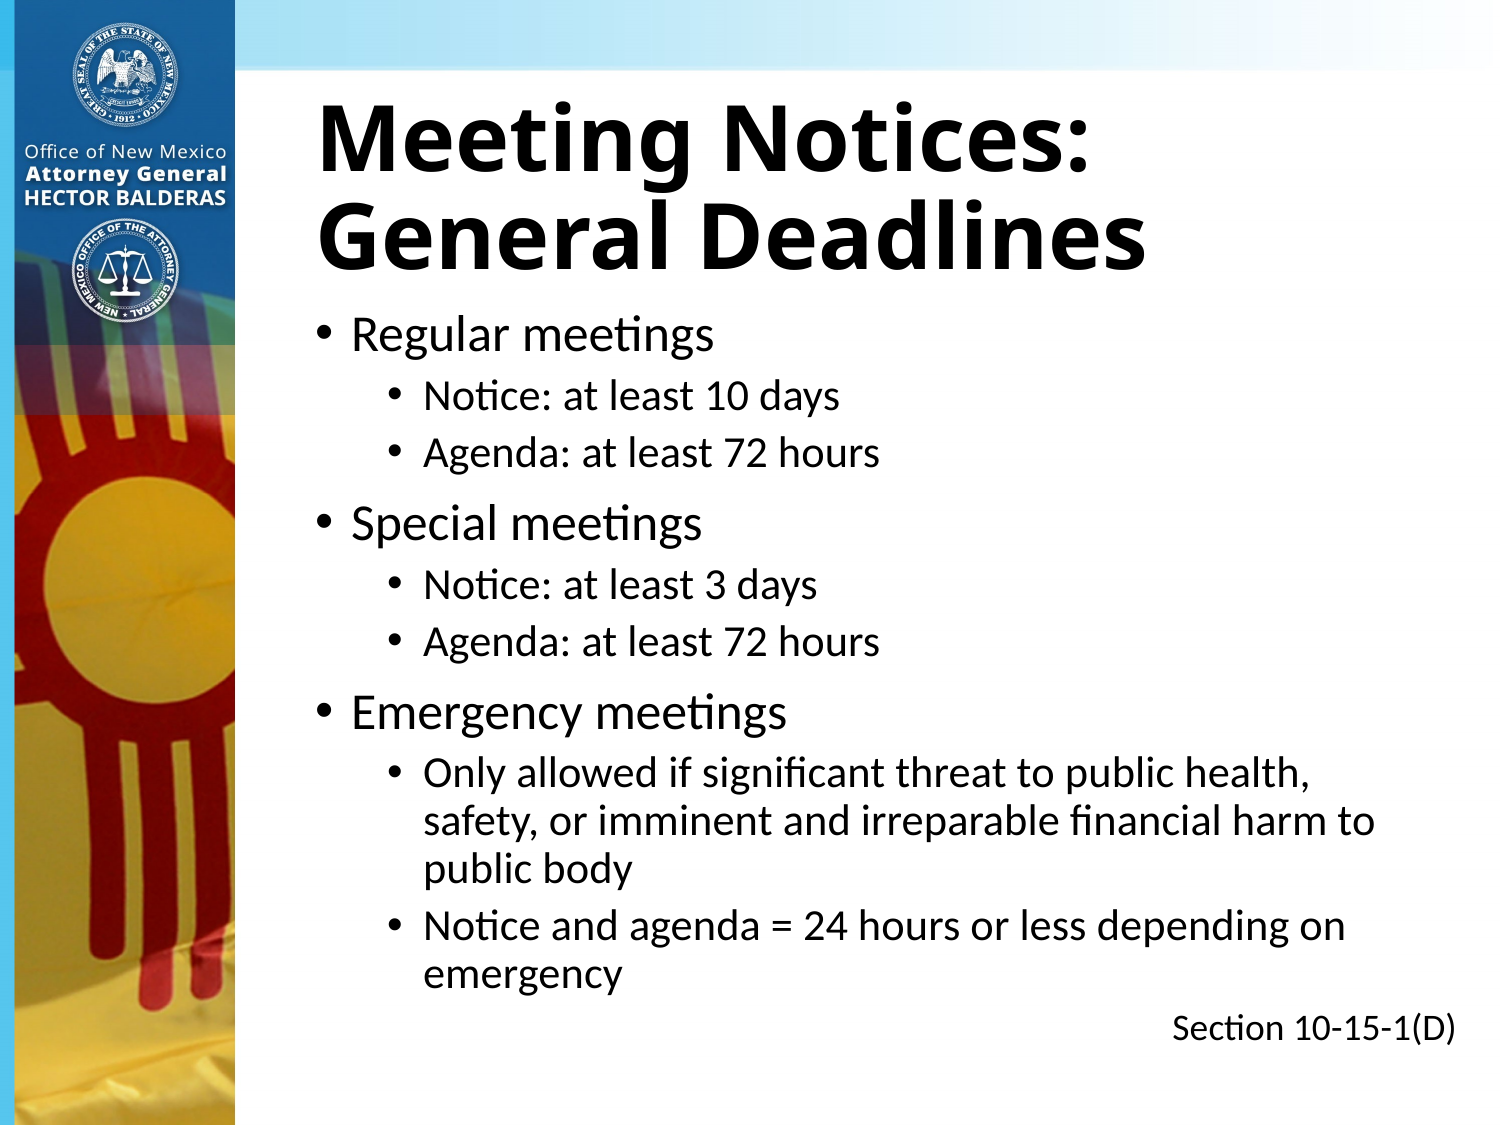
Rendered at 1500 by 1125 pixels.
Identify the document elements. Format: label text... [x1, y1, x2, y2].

list Regular meetings Notice: at least 10 days Agenda: at least 72 hours Special meetings Notice: at least 3 days Agenda: at least 72 hours Emergency meetings Only allowed if significant threat to public health, safety, or imminent and irreparable financial harm to public body Notice and agenda = 24 hours or less depending on emergency [300, 299, 1397, 1014]
title Meeting Notices: General Deadlines [300, 82, 1397, 299]
text_box Section 10-15-1(D) [1157, 995, 1475, 1055]
picture [0, 0, 1500, 1125]
